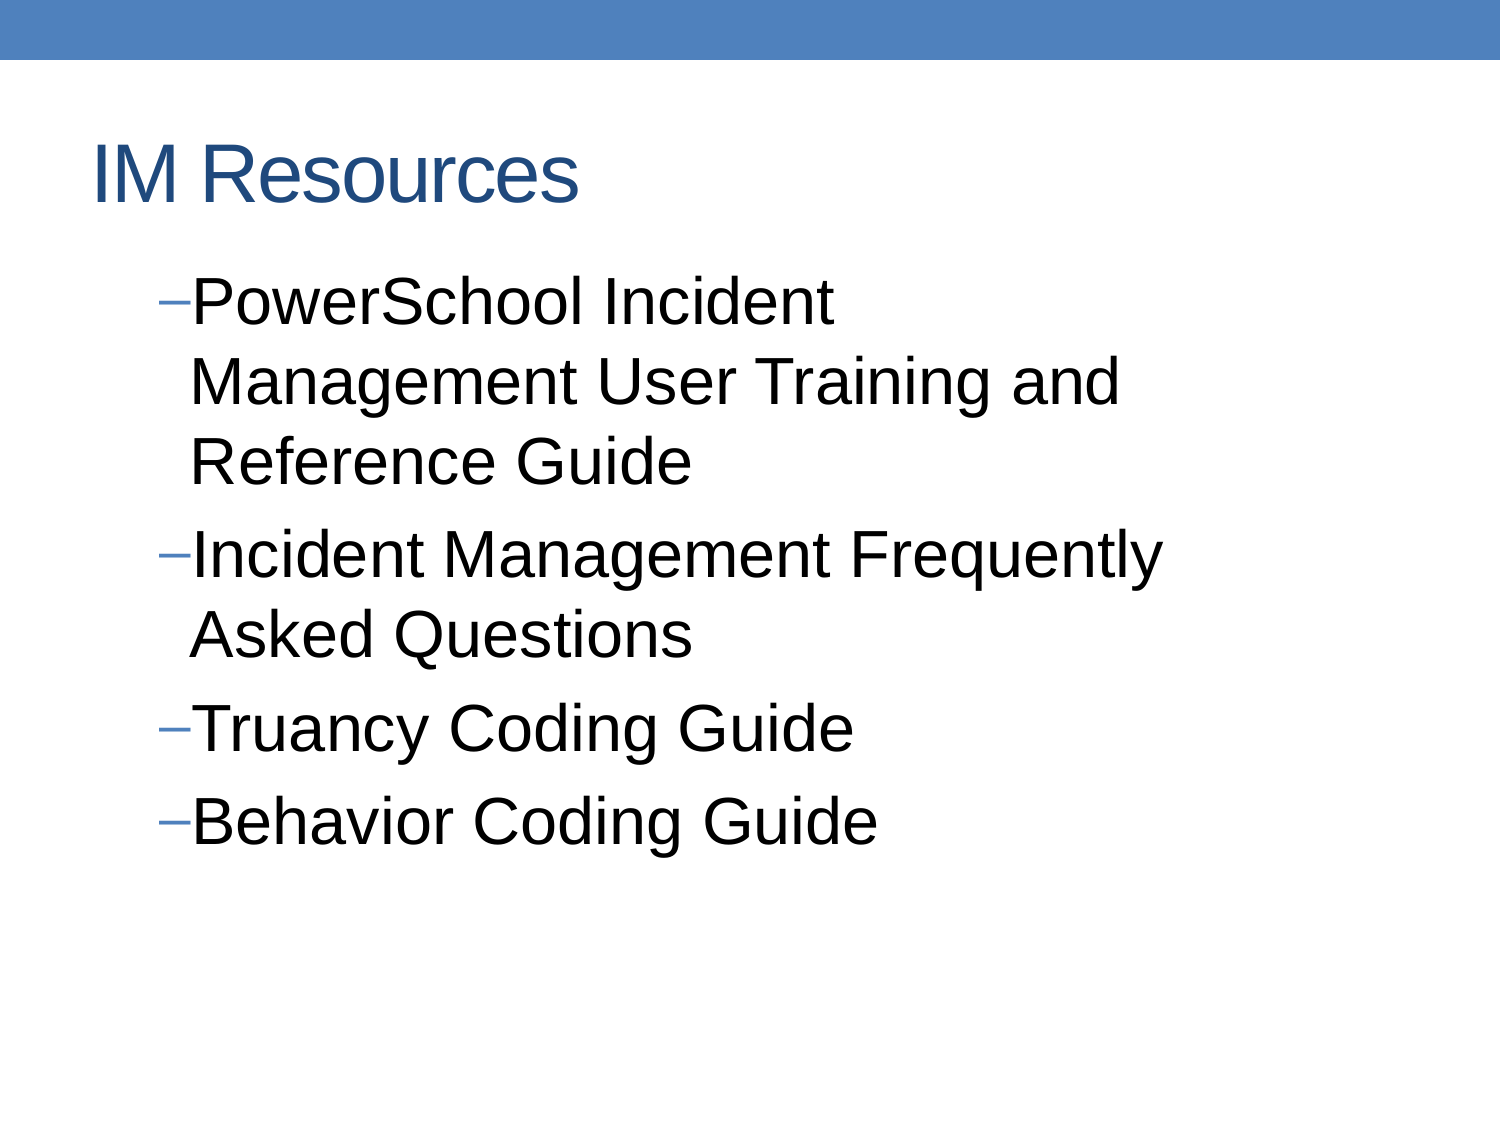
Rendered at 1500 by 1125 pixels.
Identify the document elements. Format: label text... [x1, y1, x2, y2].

list PowerSchool Incident Management User Training and Reference Guide Incident Management Frequently Asked Questions Truancy Coding Guide Behavior Coding Guide [99, 249, 1257, 939]
title IM Resources [75, 87, 1425, 250]
